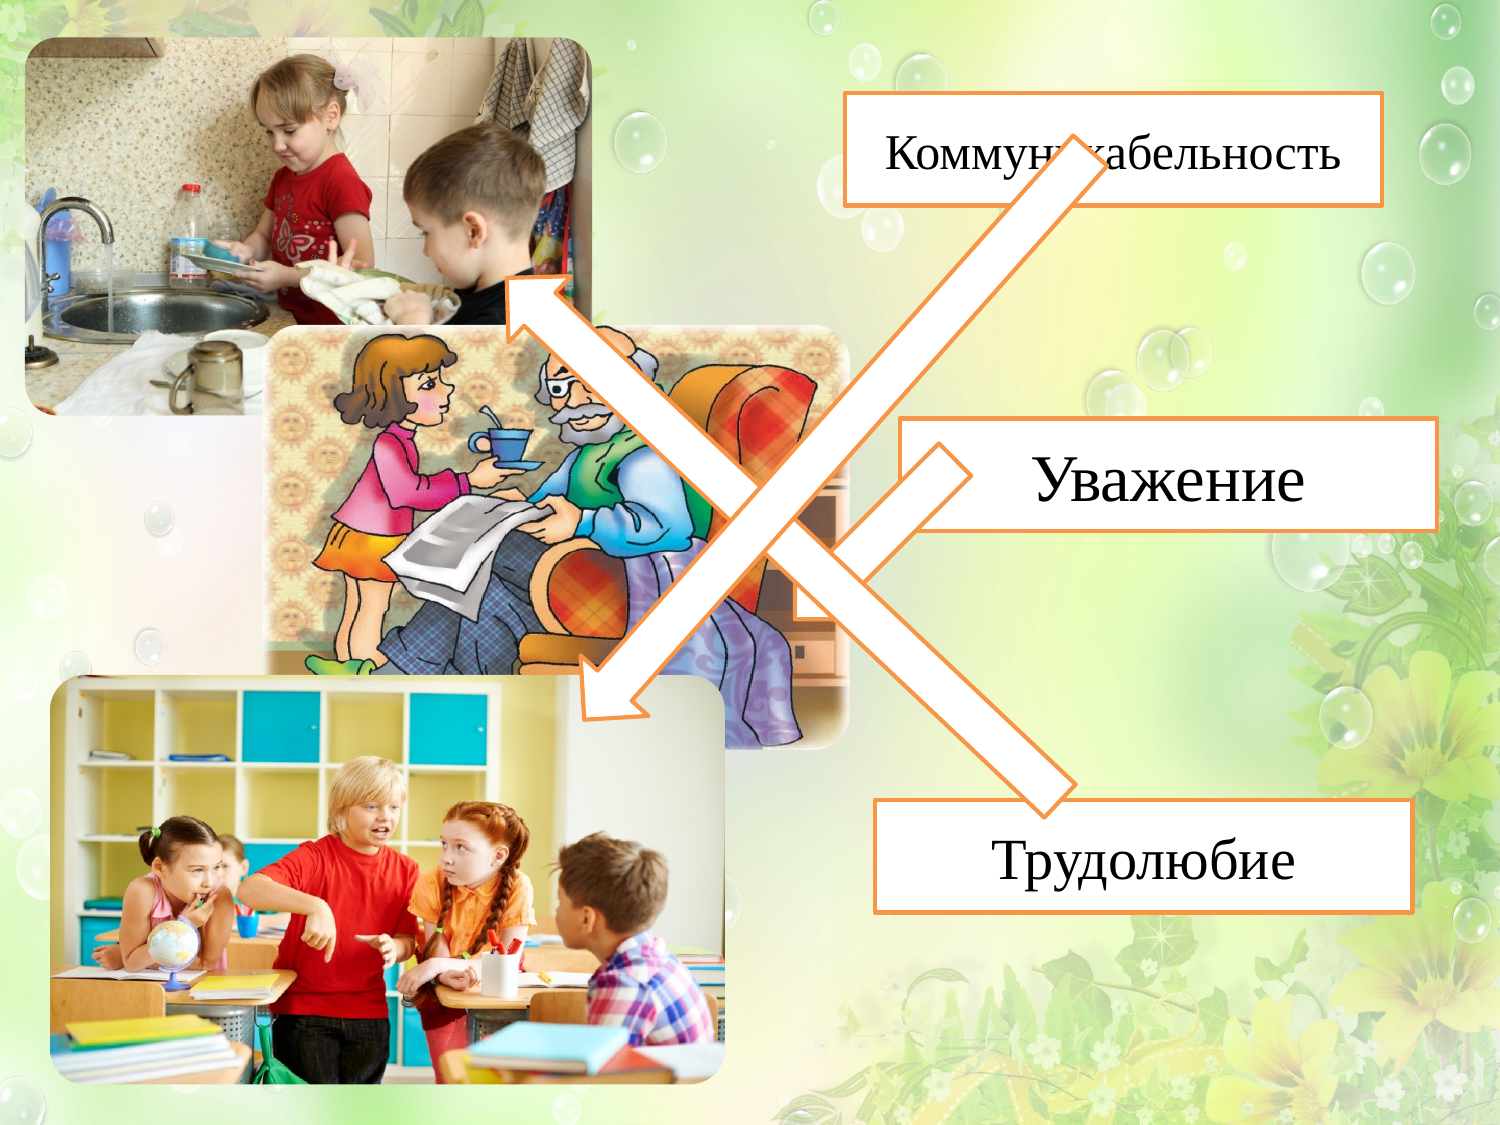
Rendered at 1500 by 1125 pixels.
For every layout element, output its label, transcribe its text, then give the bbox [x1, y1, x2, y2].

text_box Трудолюбие [873, 798, 1415, 915]
text_box [854, 572, 1078, 820]
text_box Коммуникабельность [843, 91, 1384, 208]
text_box [854, 133, 1110, 454]
text_box [854, 441, 974, 583]
text_box Уважение [898, 416, 1439, 533]
picture [0, 0, 1500, 1125]
